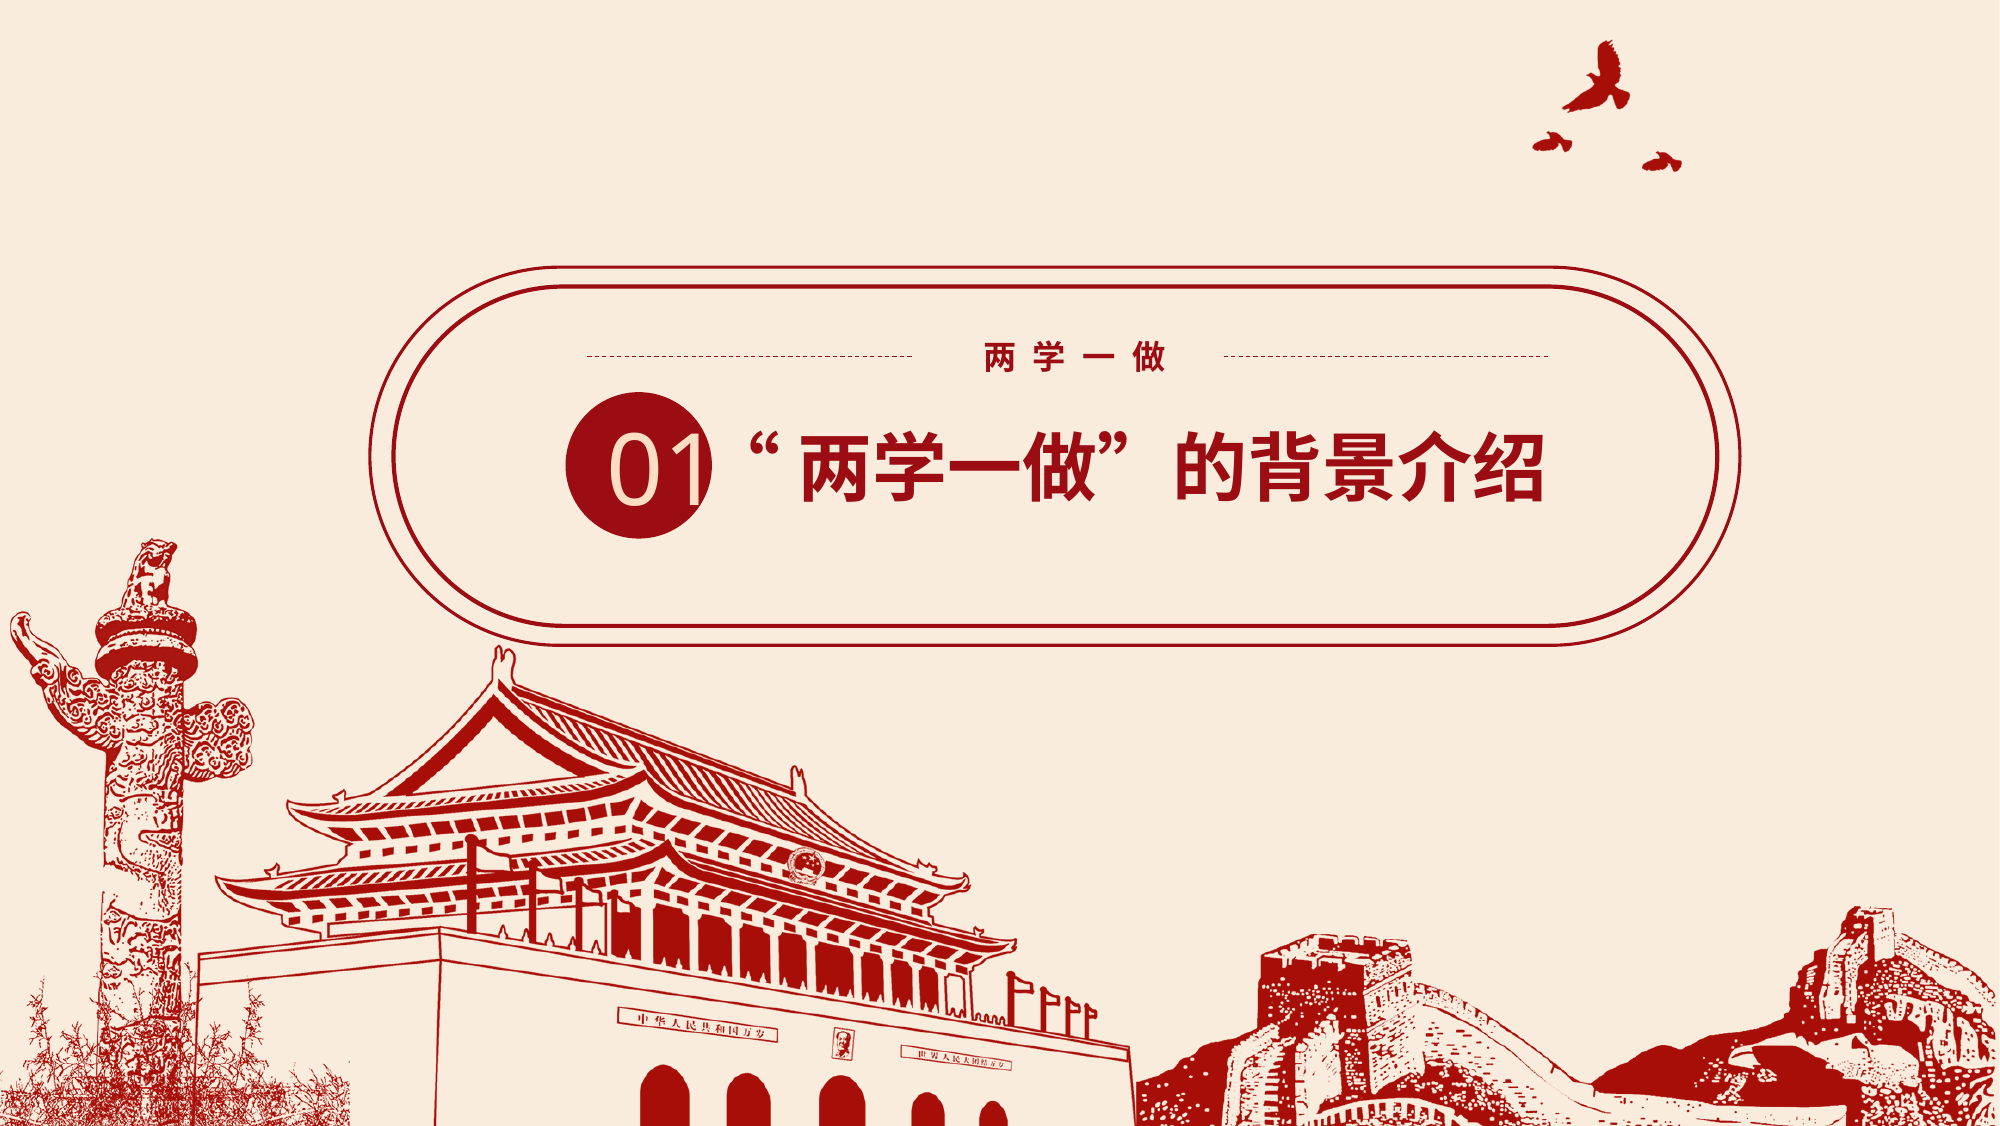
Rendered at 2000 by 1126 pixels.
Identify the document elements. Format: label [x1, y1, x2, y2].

text_box [538, 380, 752, 551]
picture [0, 0, 2000, 1126]
